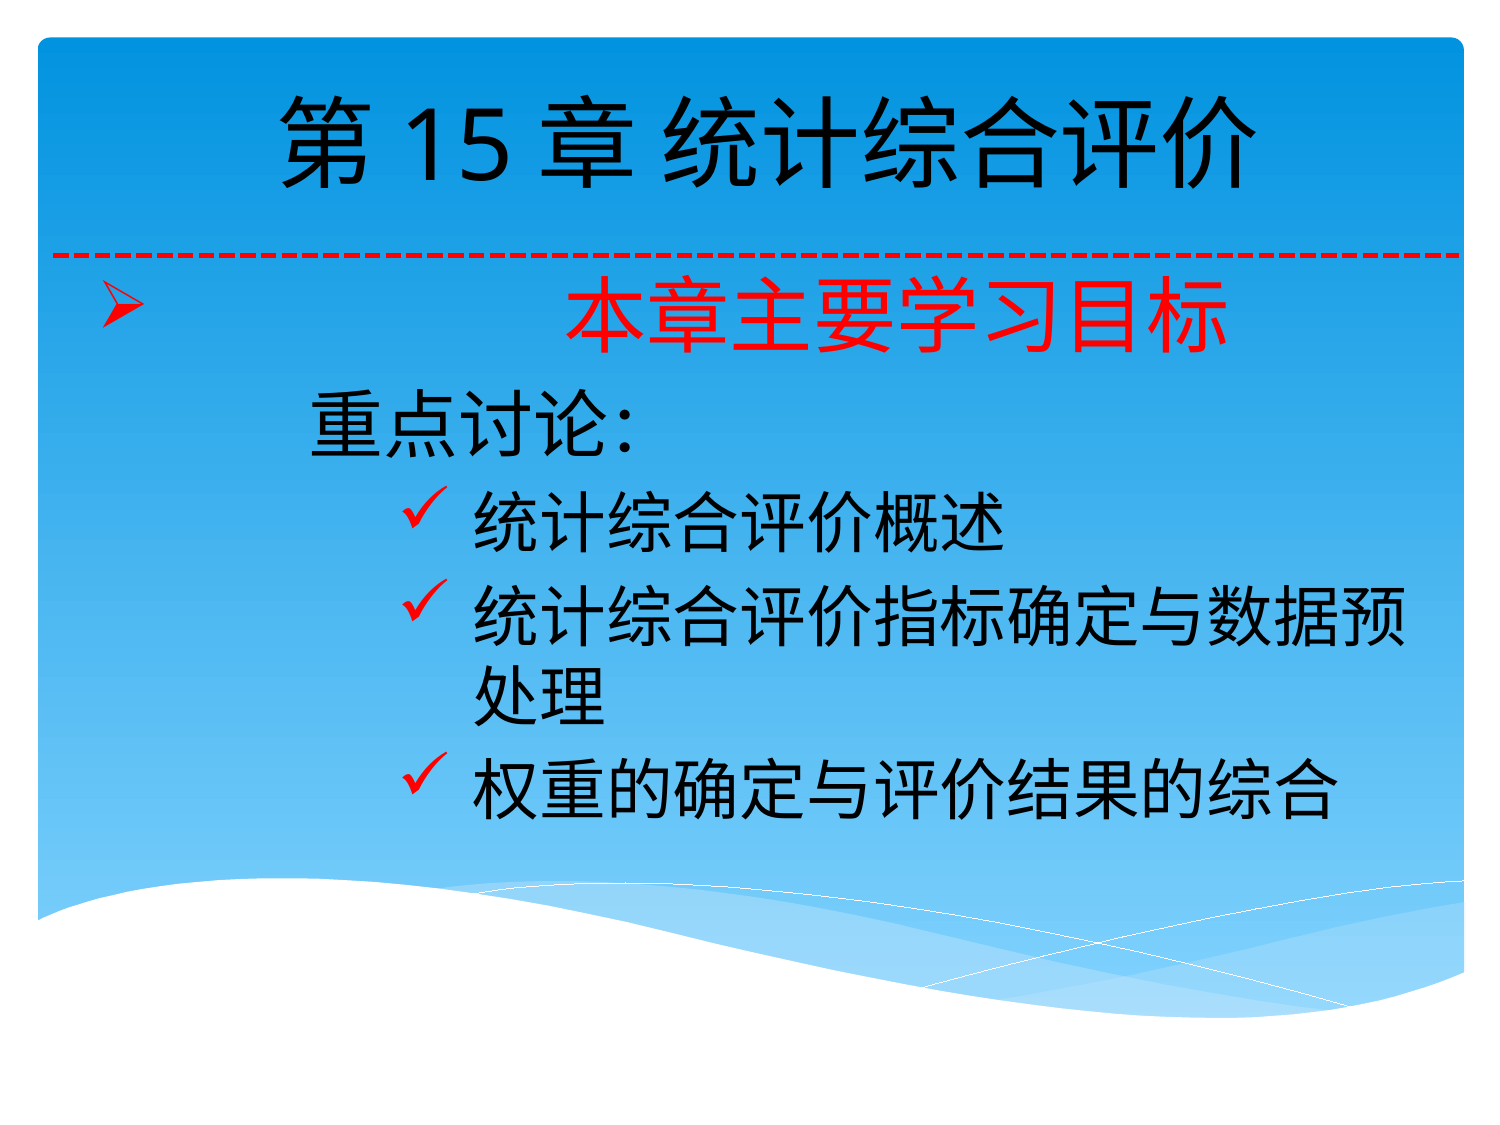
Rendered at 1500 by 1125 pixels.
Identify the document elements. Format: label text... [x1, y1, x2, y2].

title 第15章 统计综合评价 [76, 90, 1459, 209]
subtitle 本章主要学习目标 重点讨论： 统计综合评价概述 统计综合评价指标确定与数据预处理 权重的确定与评价结果的综合 [82, 264, 1430, 1035]
